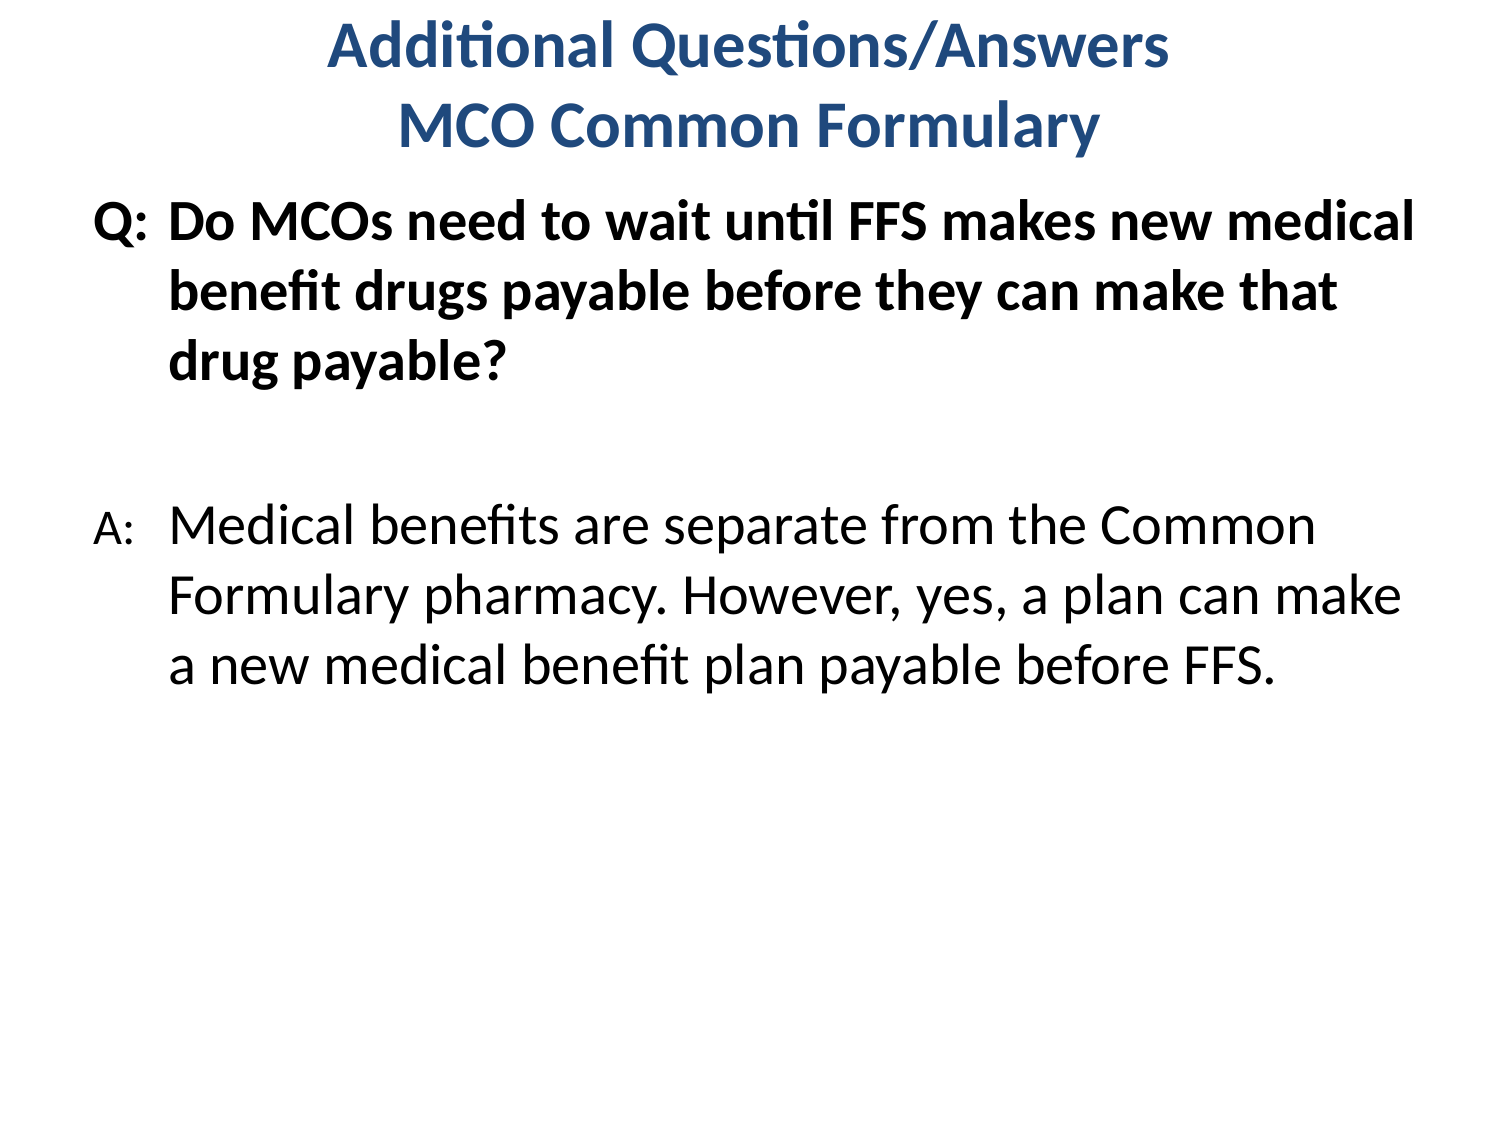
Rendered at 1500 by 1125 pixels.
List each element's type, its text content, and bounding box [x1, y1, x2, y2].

title Additional Questions/Answers MCO Common Formulary [49, 37, 1450, 125]
list Q: Do MCOs need to wait until FFS makes new medical benefit drugs payable before they can make that drug payable? A: Medical benefits are separate from the Common Formulary pharmacy. However, yes, a plan can make a new medical benefit plan payable before FFS. [78, 174, 1450, 1063]
